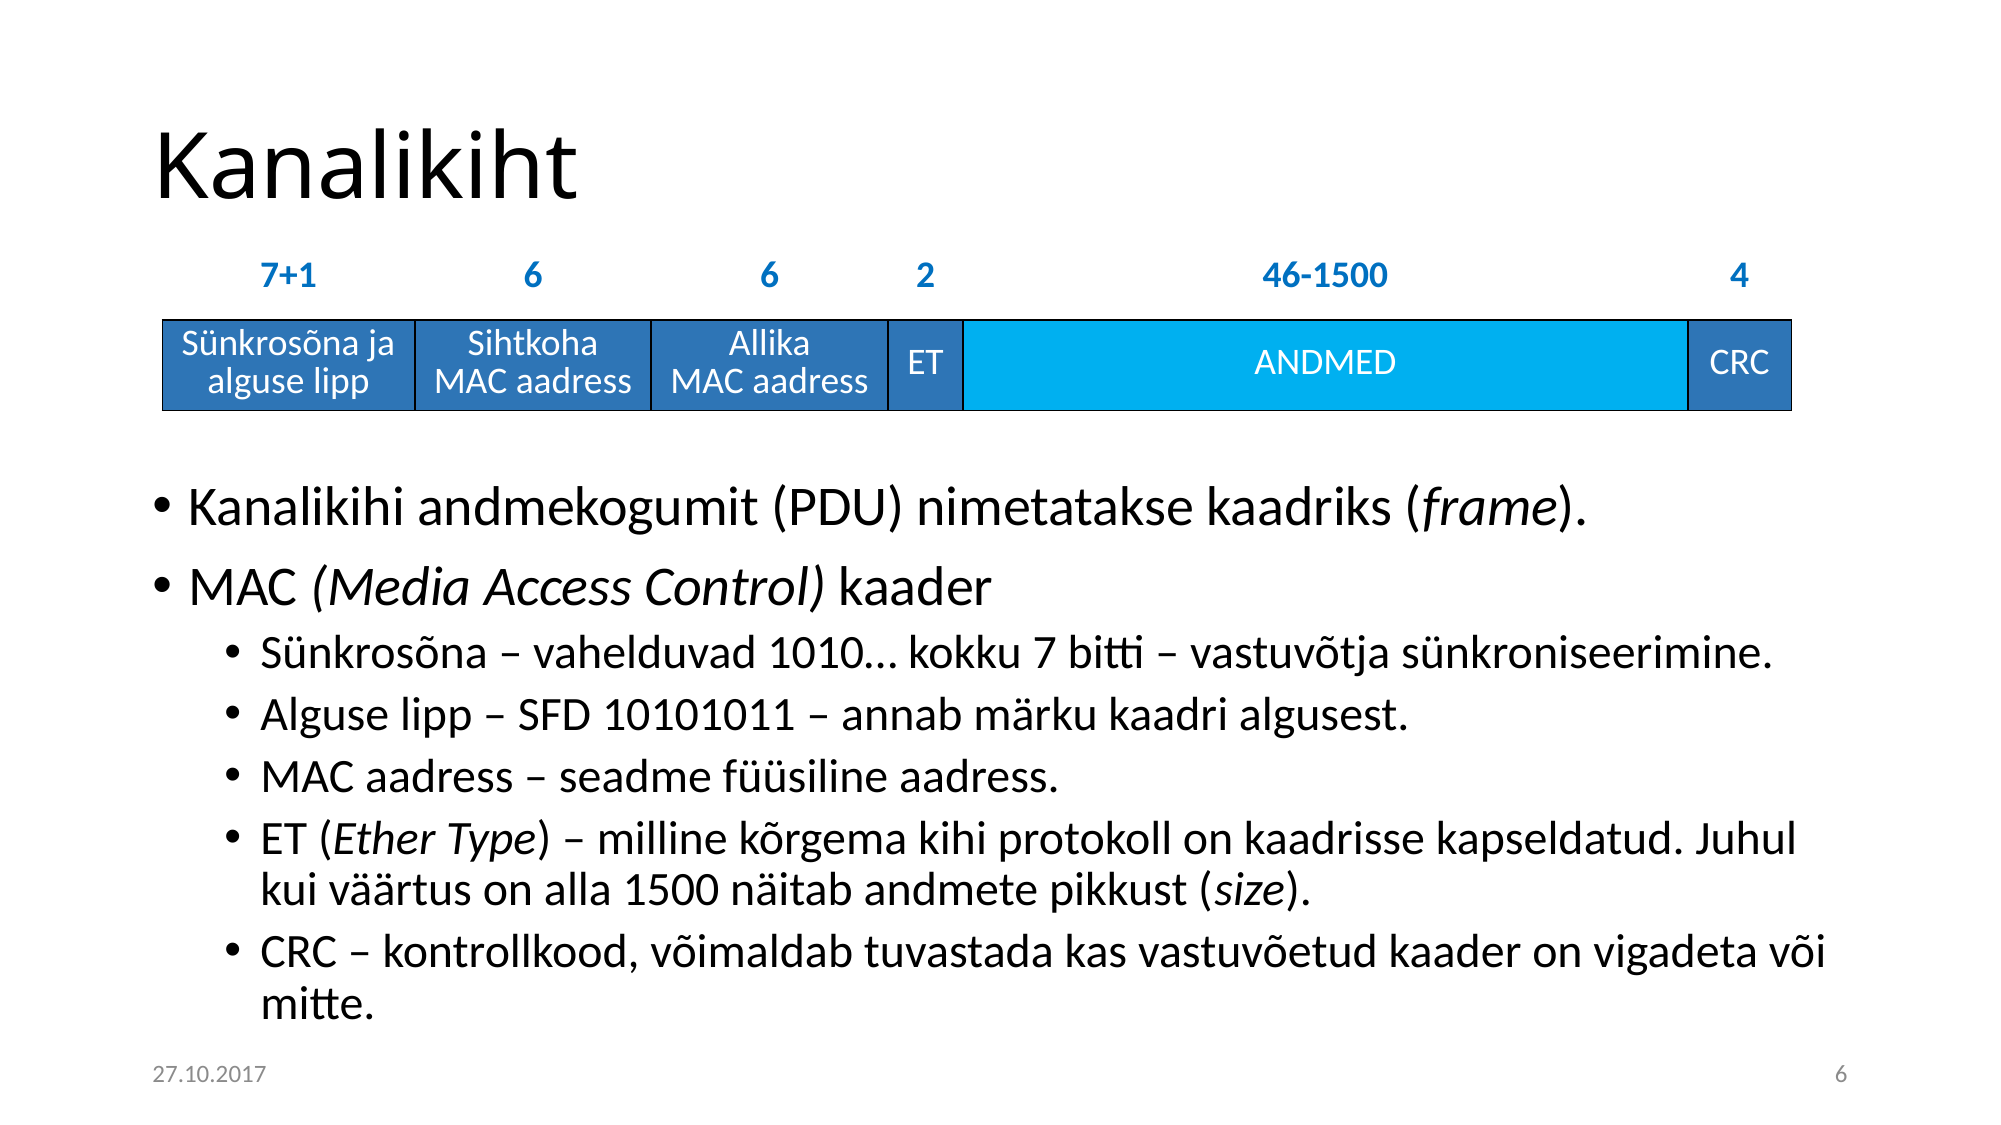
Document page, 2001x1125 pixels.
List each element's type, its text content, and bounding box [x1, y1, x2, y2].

title Kanalikiht [137, 59, 1863, 278]
table_header 6 [652, 253, 887, 319]
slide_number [137, 1042, 588, 1103]
table_cell Allika MAC aadress [652, 321, 887, 410]
list Kanalikihi andmekogumit (PDU) nimetatakse kaadriks (frame). MAC (Media Access Control) kaader Sünkrosõna – vahelduvad 1010… kokku 7 bitti – vastuvõtja sünkroniseerimine. Alguse lipp – SFD 10101011 – annab märku kaadri algusest. MAC aadress – seadme füüsiline aadress. ET (Ether Type) – milline kõrgema kihi protokoll on kaadrisse kapseldatud. Juhul kui väärtus on alla 1500 näitab andmete pikkust (size). CRC – kontrollkood, võimaldab tuvastada kas vastuvõetud kaader on vigadeta või mitte. [137, 469, 1863, 1043]
table_cell ET [889, 321, 962, 410]
slide_number 6 [1412, 1042, 1863, 1103]
table_header 6 [416, 253, 650, 319]
table_cell CRC [1689, 321, 1791, 410]
table_header 2 [889, 253, 962, 319]
table_header 7+1 [163, 253, 414, 319]
table_cell ANDMED [964, 321, 1687, 410]
table_cell Sünkrosõna ja alguse lipp [163, 321, 414, 410]
table_header 4 [1689, 253, 1791, 319]
table_cell Sihtkoha MAC aadress [416, 321, 650, 410]
table_header 46-1500 [964, 253, 1687, 319]
